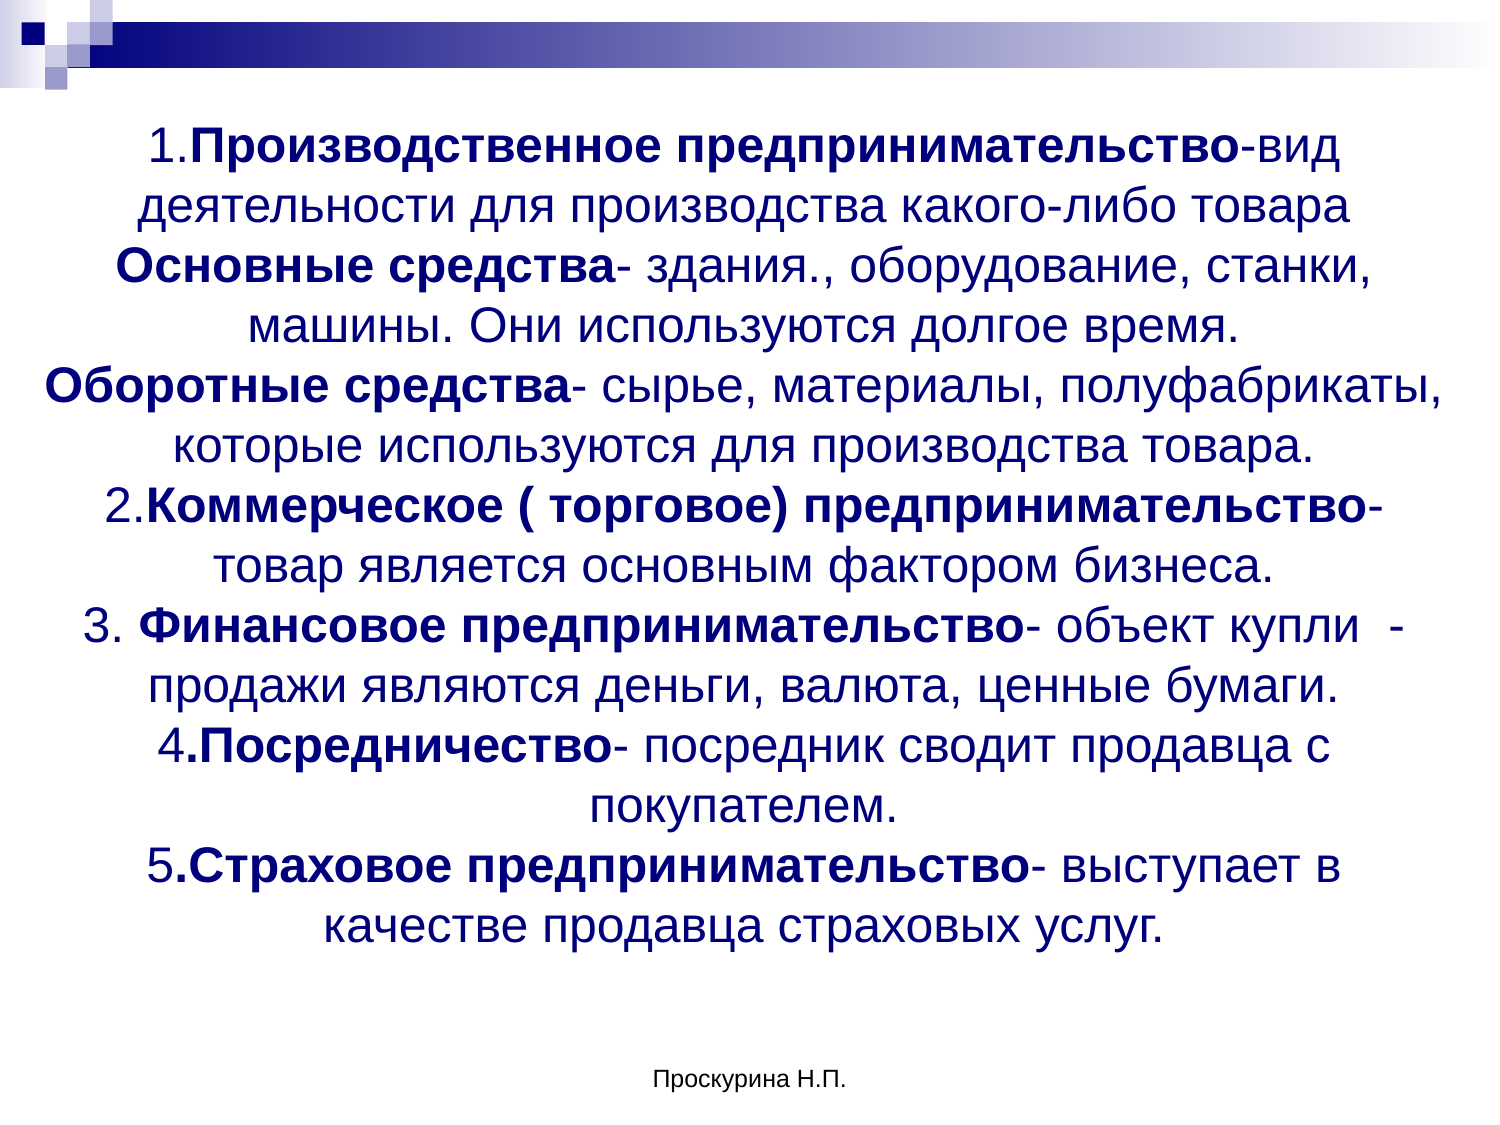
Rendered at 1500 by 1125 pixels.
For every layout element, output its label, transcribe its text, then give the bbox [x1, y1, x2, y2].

footer Проскурина Н.П. [512, 1024, 988, 1101]
text_box 1.Производственное предпринимательство-вид деятельности для производства какого-либо товара Основные средства- здания., оборудование, станки, машины. Они используются долгое время. Оборотные средства- сырье, материалы, полуфабрикаты, которые используются для производства товара. 2.Коммерческое ( торговое) предпринимательство- товар является основным фактором бизнеса. 3. Финансовое предпринимательство- объект купли - продажи являются деньги, валюта, ценные бумаги. 4.Посредничество- посредник сводит продавца с покупателем. 5.Страховое предпринимательство- выступает в качестве продавца страховых услуг. [29, 105, 1459, 1021]
